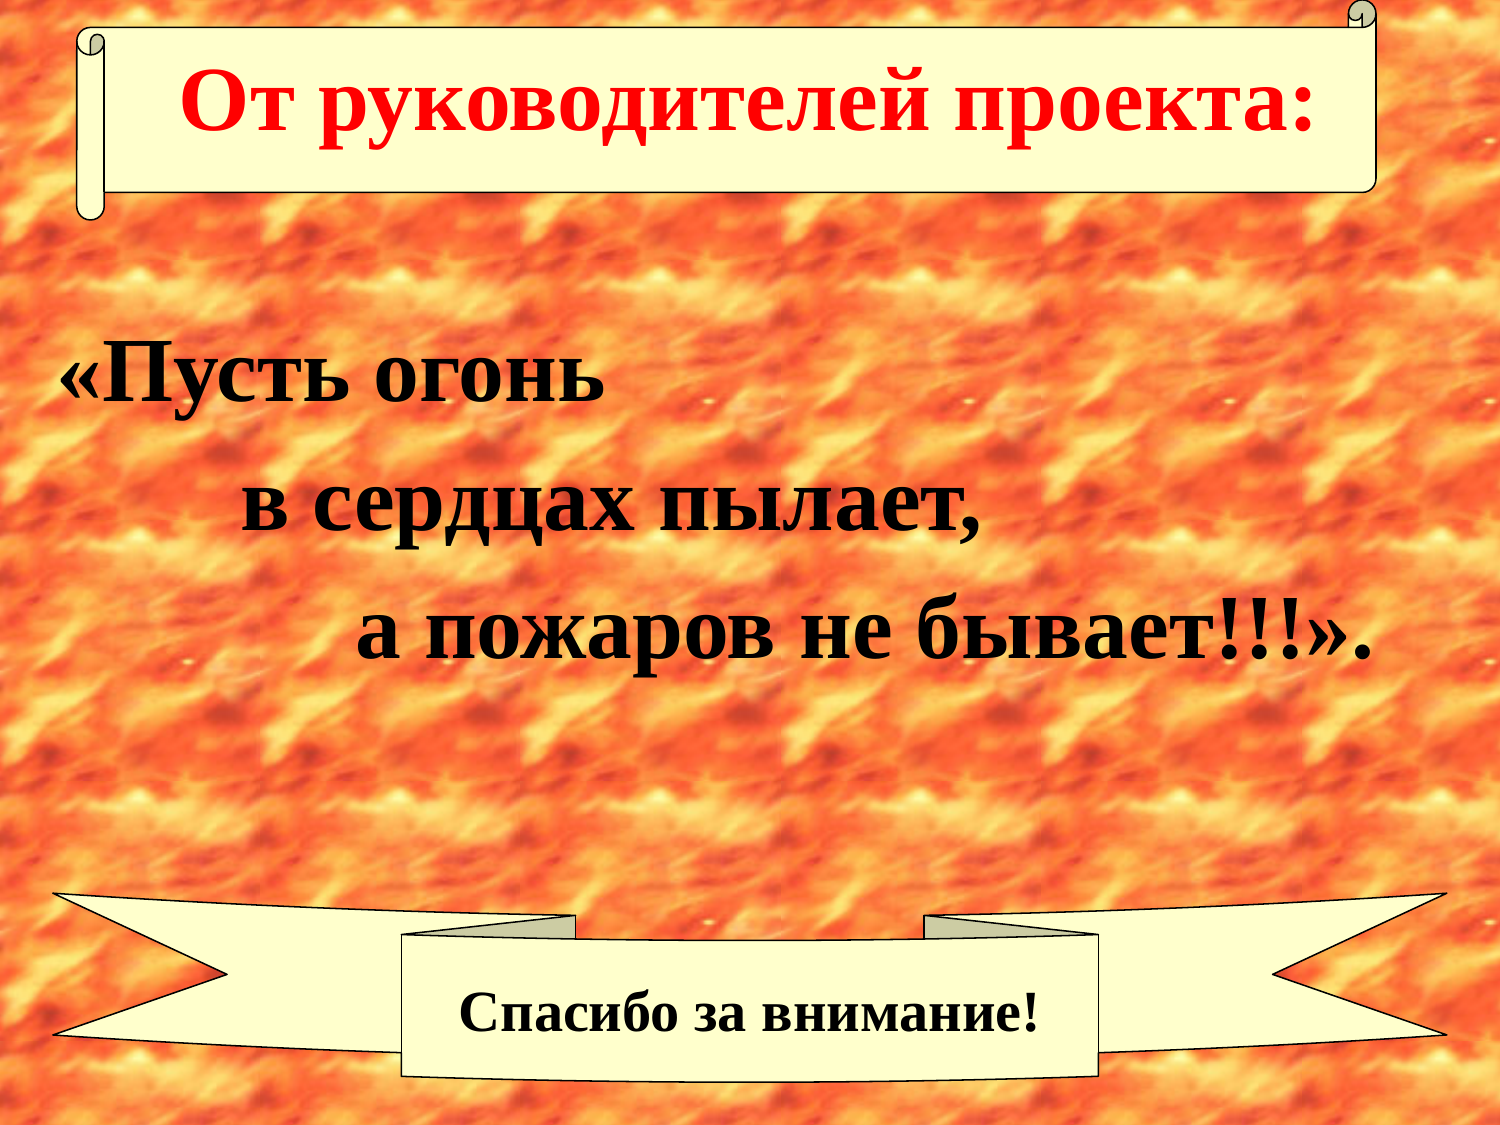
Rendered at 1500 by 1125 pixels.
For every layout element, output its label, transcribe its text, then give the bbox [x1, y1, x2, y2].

text_box [76, 27, 1373, 220]
picture [0, 0, 1500, 1125]
list «Пусть огонь в сердцах пылает, а пожаров не бывает!!!». [40, 302, 1460, 787]
title От руководителей проекта: [111, 0, 1388, 188]
text_box Спасибо за внимание! [52, 893, 1447, 1083]
